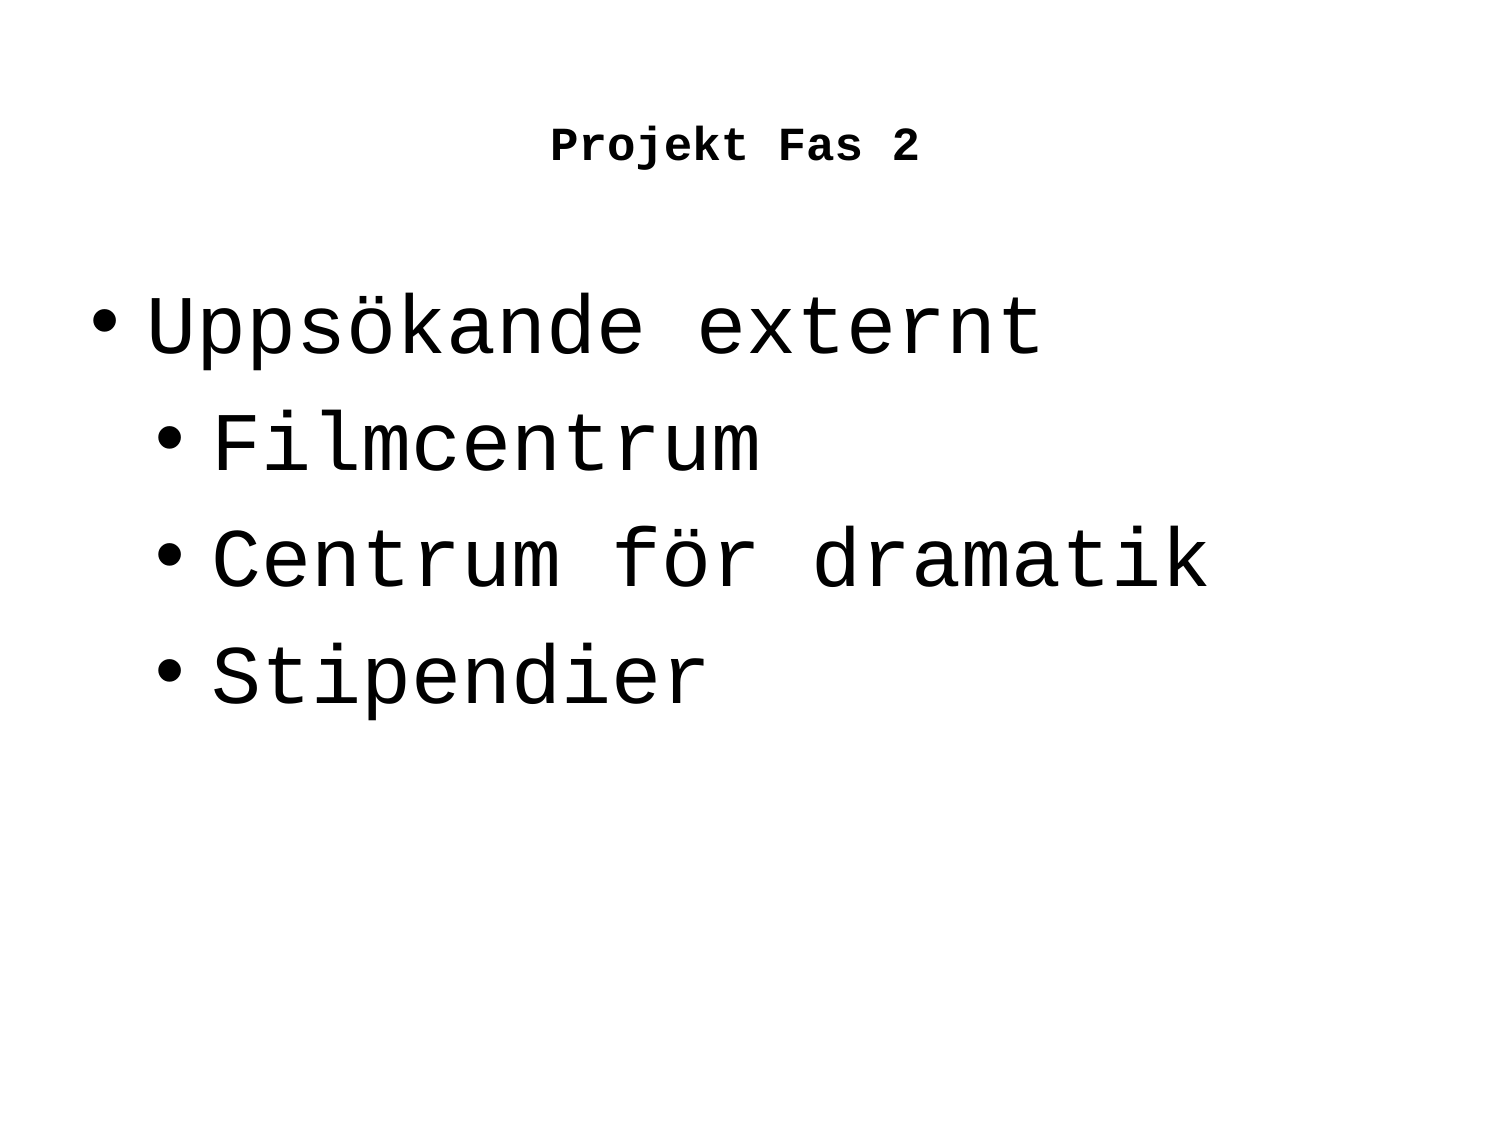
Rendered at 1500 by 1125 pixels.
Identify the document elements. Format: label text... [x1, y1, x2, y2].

list Uppsökande externt Filmcentrum Centrum för dramatik Stipendier [74, 262, 1426, 1006]
title Projekt Fas 2 [74, 44, 1426, 233]
